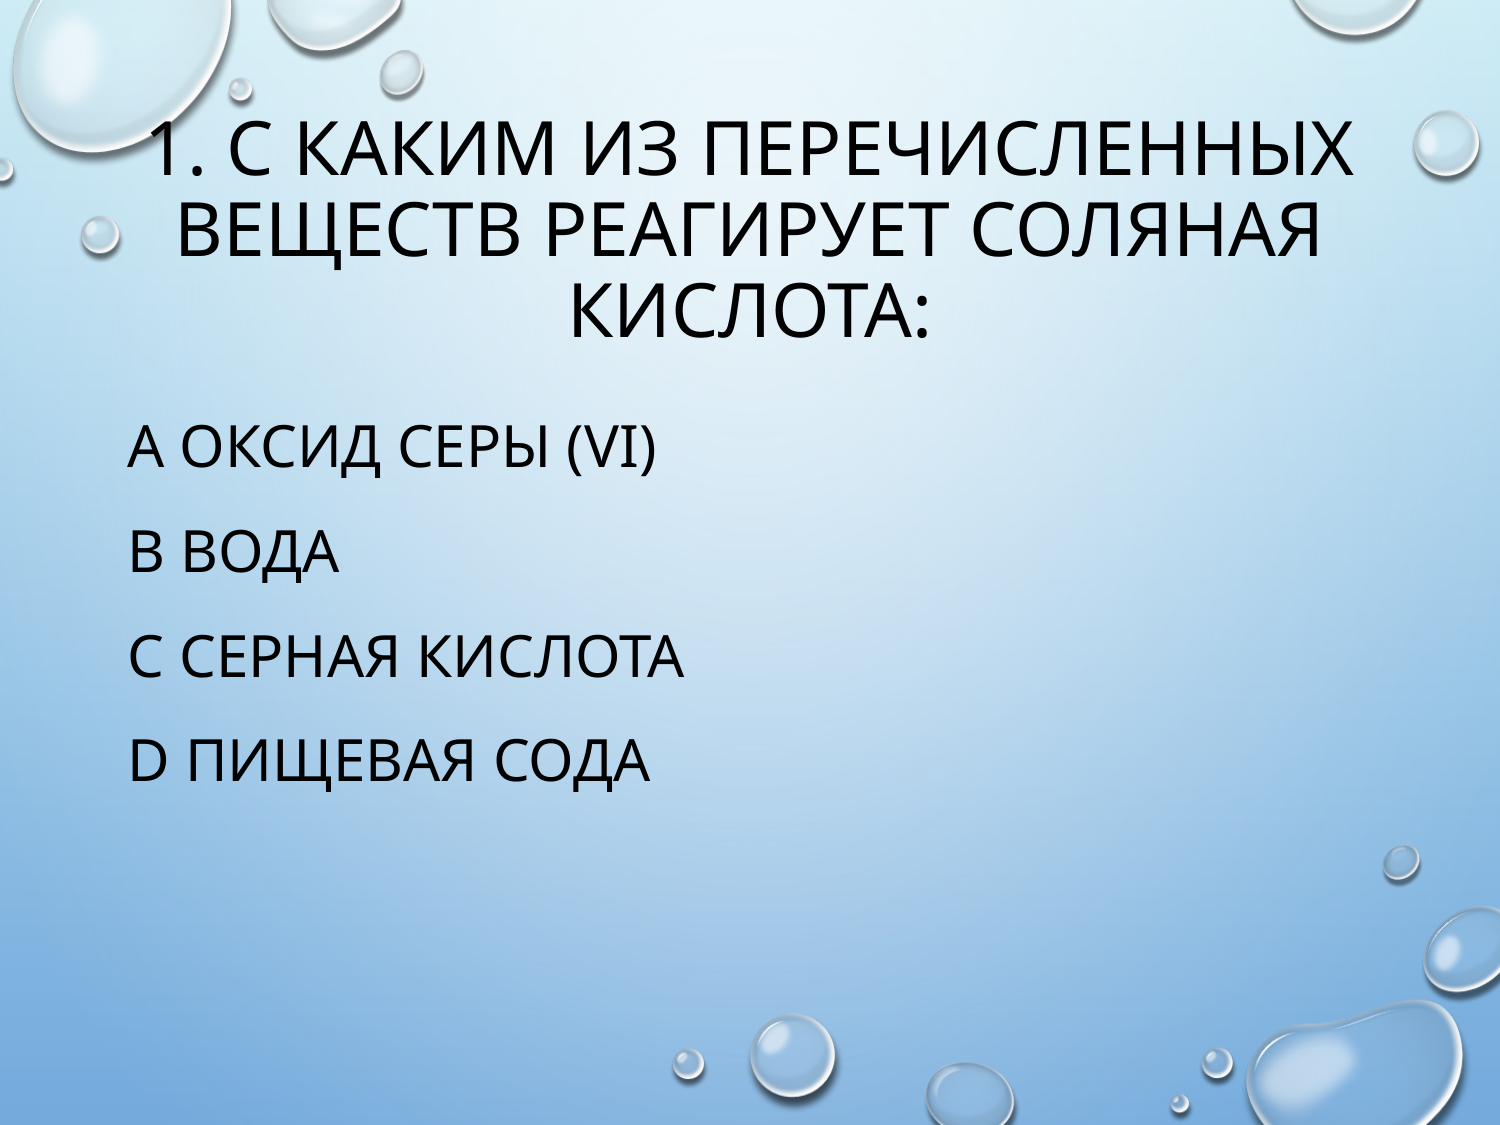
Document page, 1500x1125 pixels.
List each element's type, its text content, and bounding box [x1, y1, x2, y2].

list А оксид серы (VI) B Вода C Серная кислота D Пищевая сода [112, 388, 1388, 950]
title 1. С каким из перечисленных веществ реагирует соляная кислота: [112, 101, 1388, 364]
picture [0, 0, 1500, 1125]
